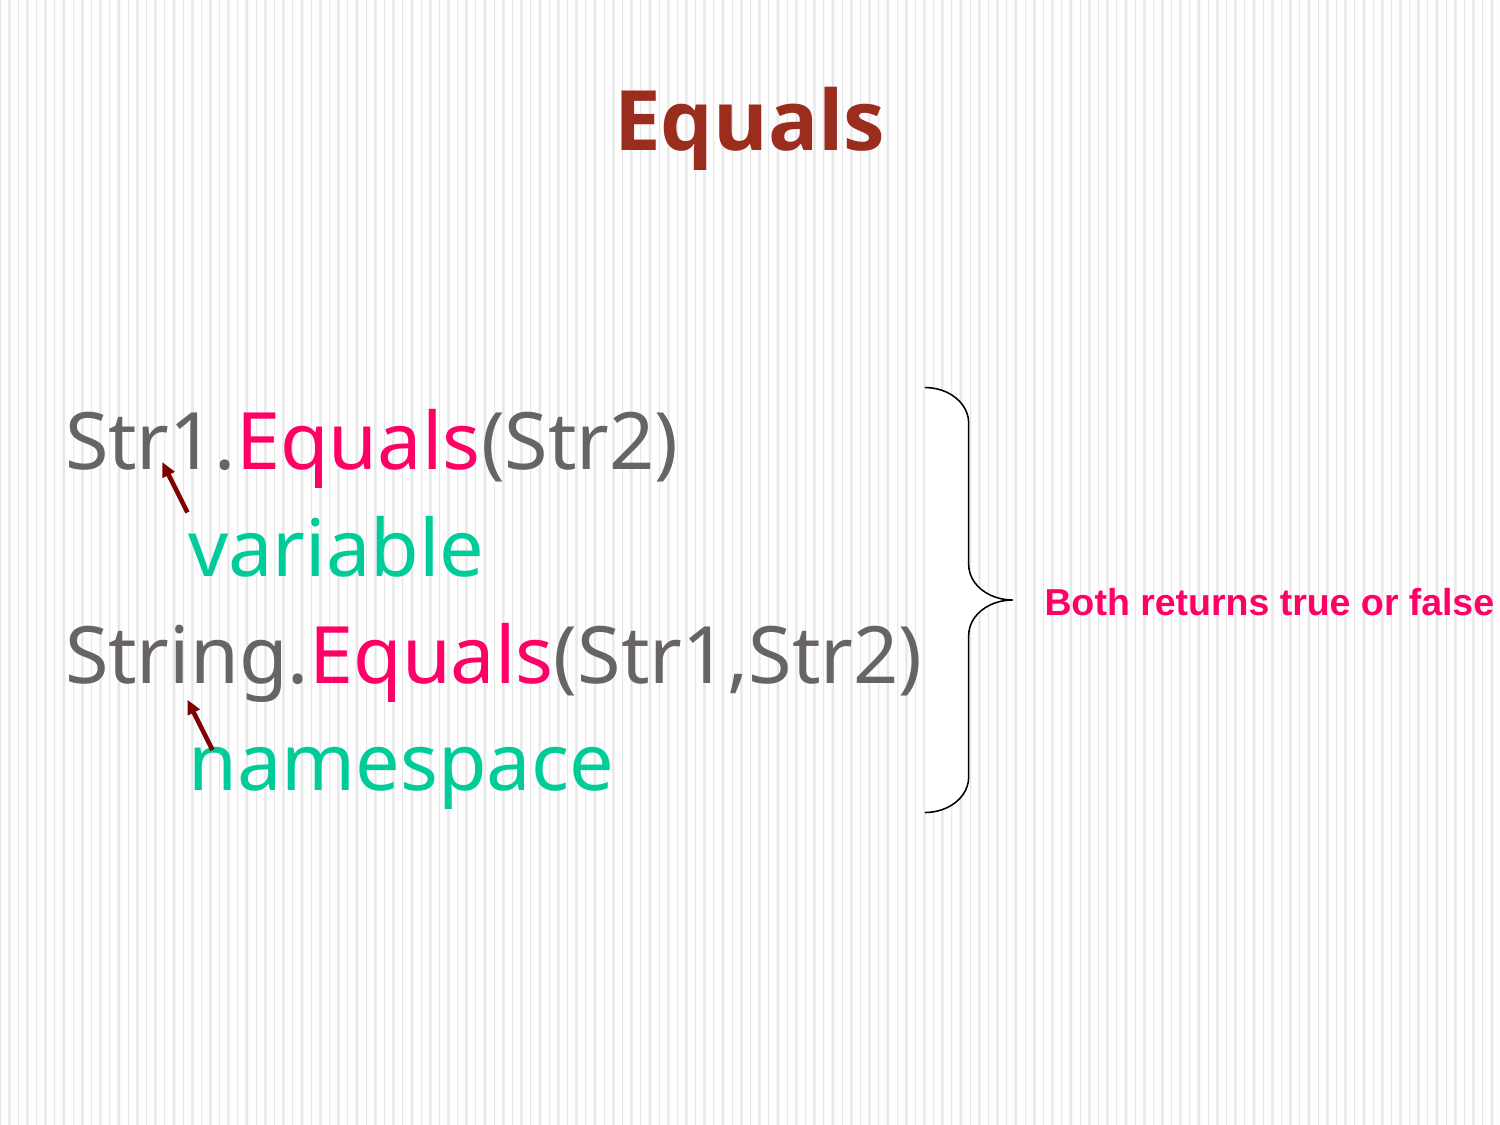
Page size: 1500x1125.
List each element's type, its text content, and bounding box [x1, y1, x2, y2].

text_box [162, 462, 188, 513]
text_box [187, 699, 213, 751]
text_box Both returns true or false [924, 387, 1013, 813]
subtitle Str1.Equals(Str2) variable String.Equals(Str1,Str2) namespace [49, 382, 1401, 1125]
title Equals [74, 0, 1426, 242]
